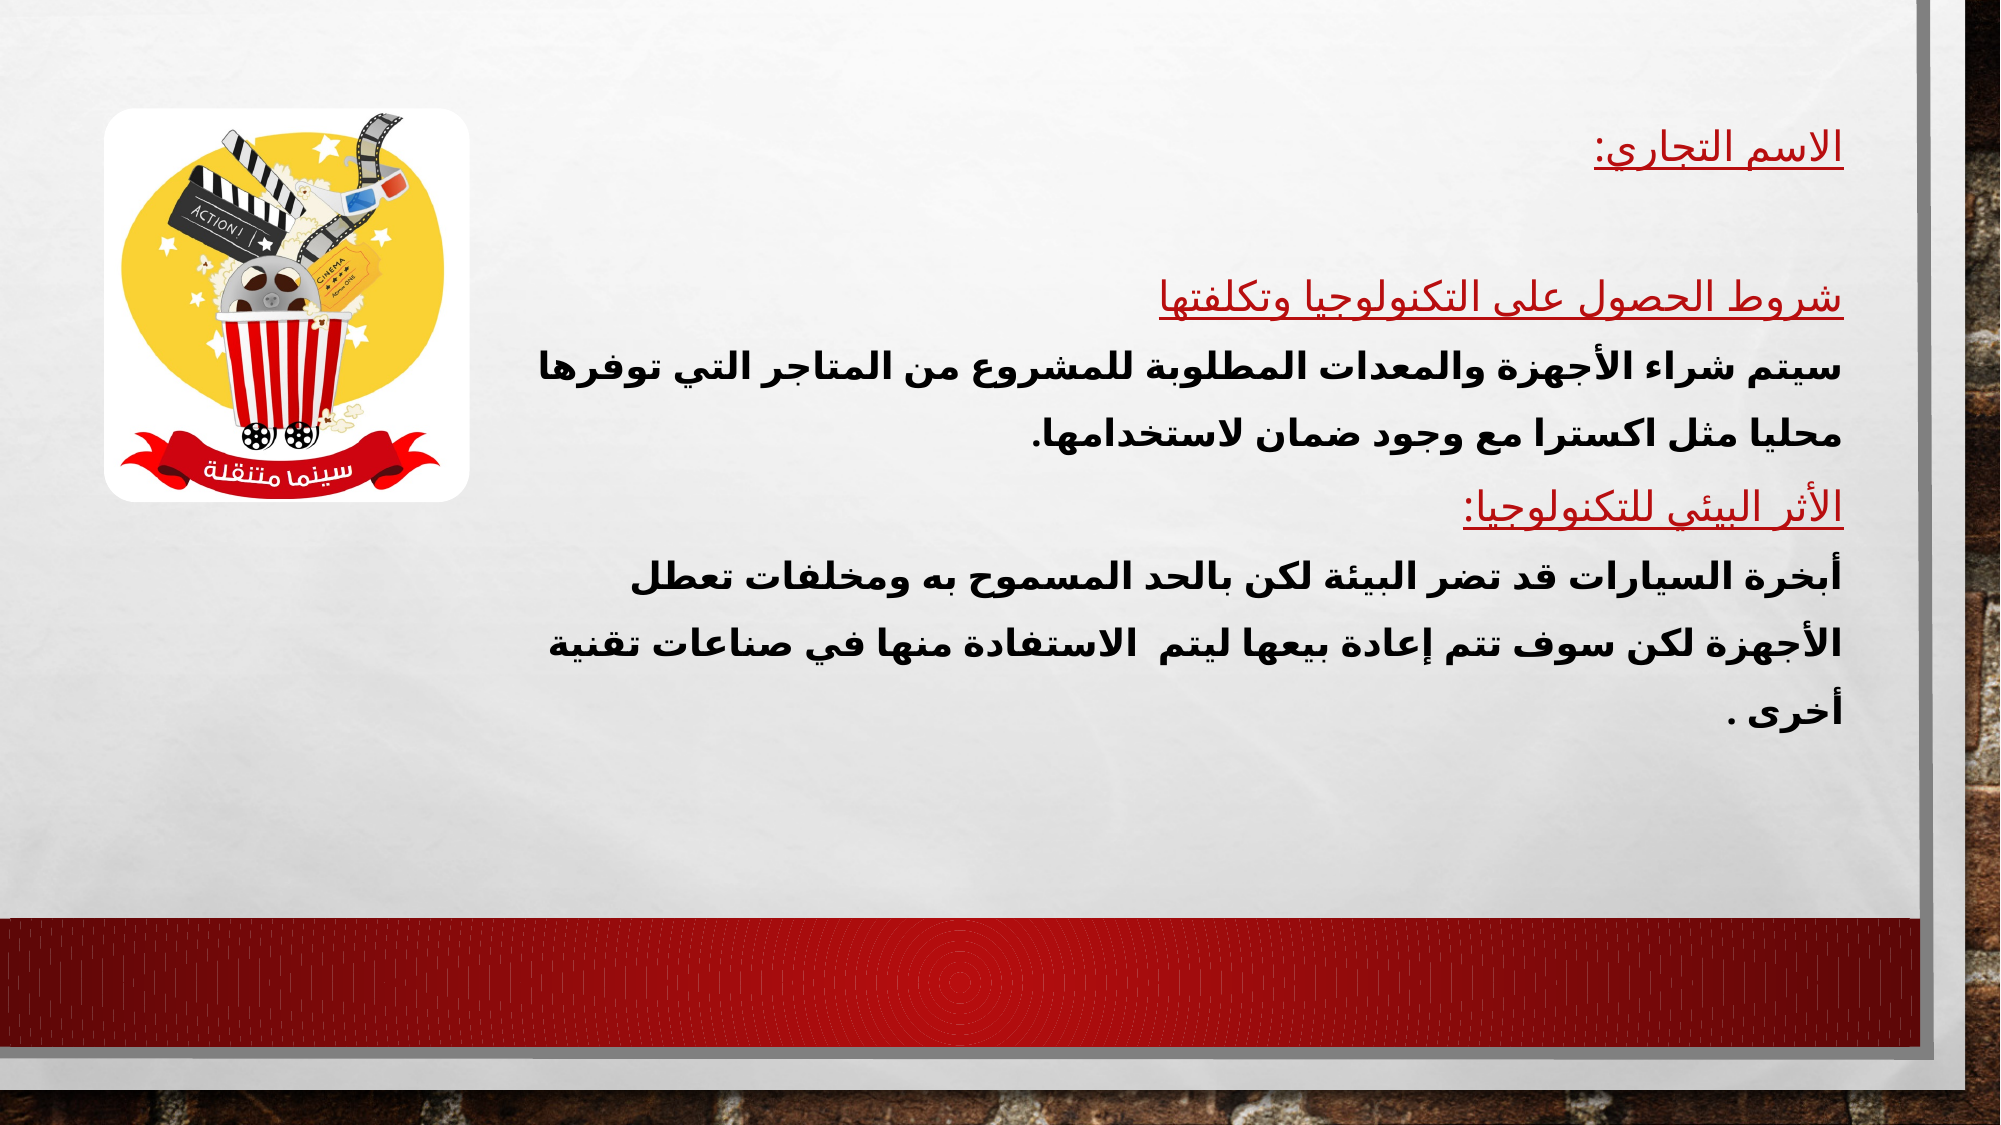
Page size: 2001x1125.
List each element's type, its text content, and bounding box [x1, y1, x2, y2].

text_box الاسم التجاري: شروط الحصول على التكنولوجيا وتكلفتها سيتم شراء الأجهزة والمعدات المطلوبة للمشروع من المتاجر التي توفرها محليا مثل اكسترا مع وجود ضمان لاستخدامها. الأثر البيئي للتكنولوجيا: أبخرة السيارات قد تضر البيئة لكن بالحد المسموح به ومخلفات تعطل الأجهزة لكن سوف تتم إعادة بيعها ليتم الاستفادة منها في صناعات تقنية أخرى . [469, 86, 1859, 875]
picture [103, 108, 470, 503]
picture [0, 0, 2000, 1125]
